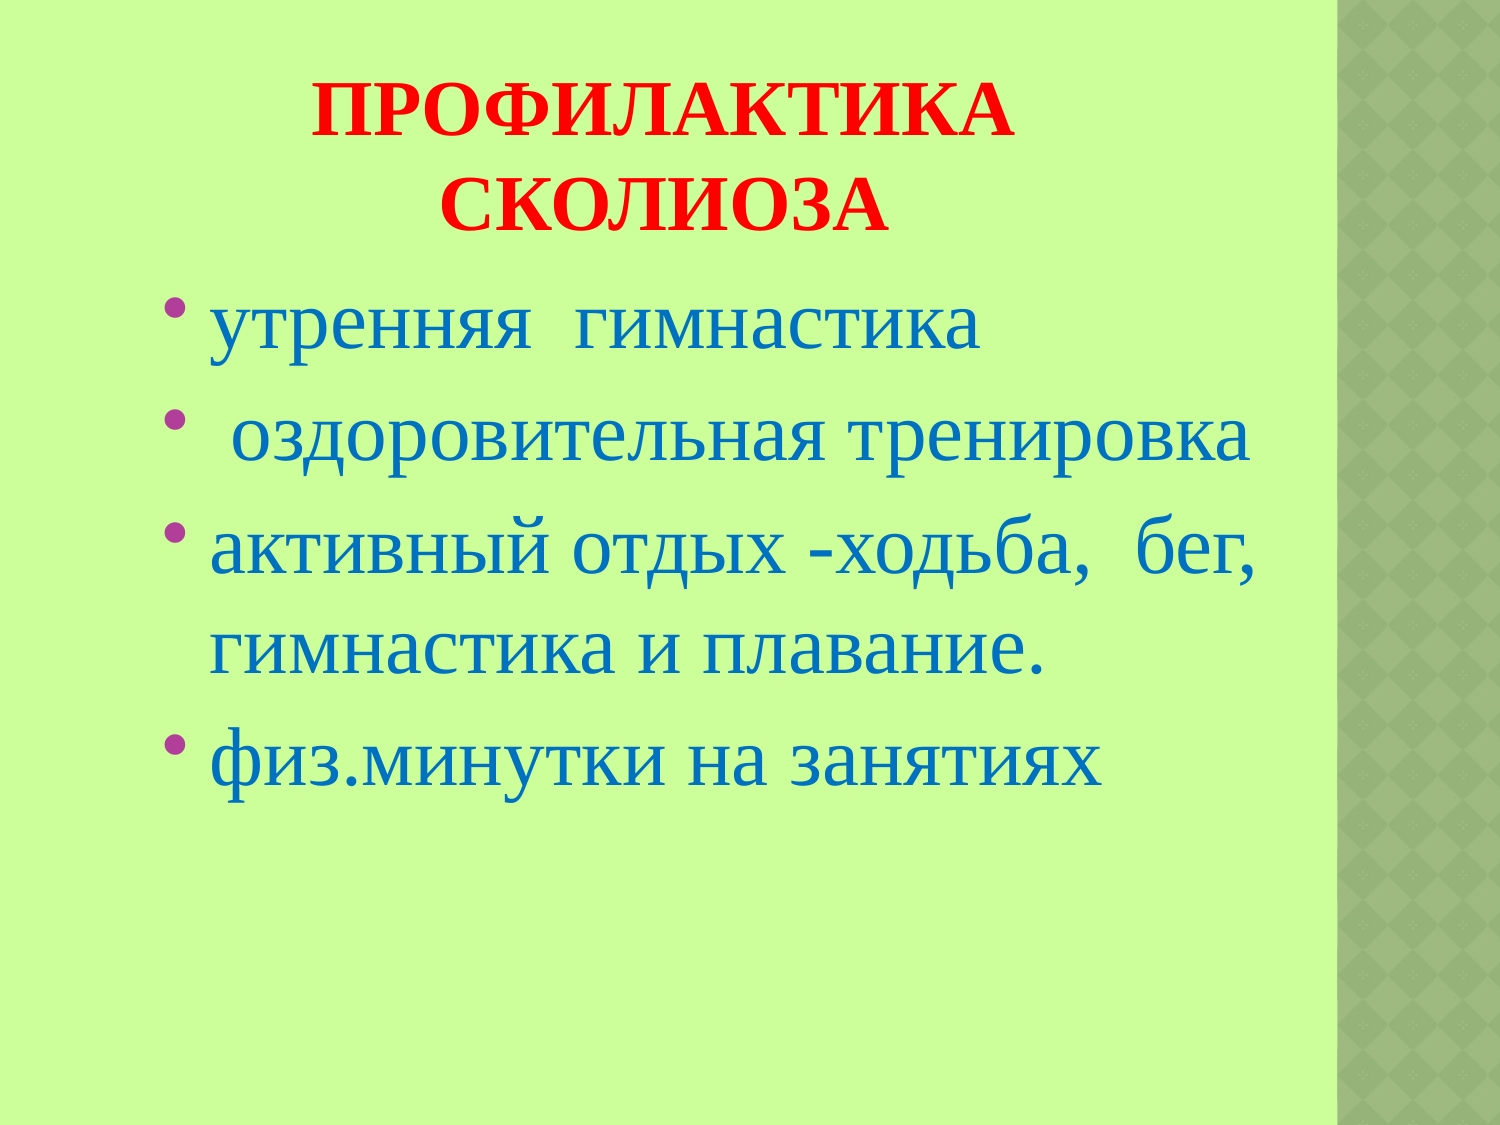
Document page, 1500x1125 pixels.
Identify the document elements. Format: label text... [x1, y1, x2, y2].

list утренняя гимнастика оздоровительная тренировка активный отдых -ходьба, бег, гимнастика и плавание. физ.минутки на занятиях [150, 257, 1313, 1001]
title Профилактика сколиоза [70, 58, 1258, 247]
